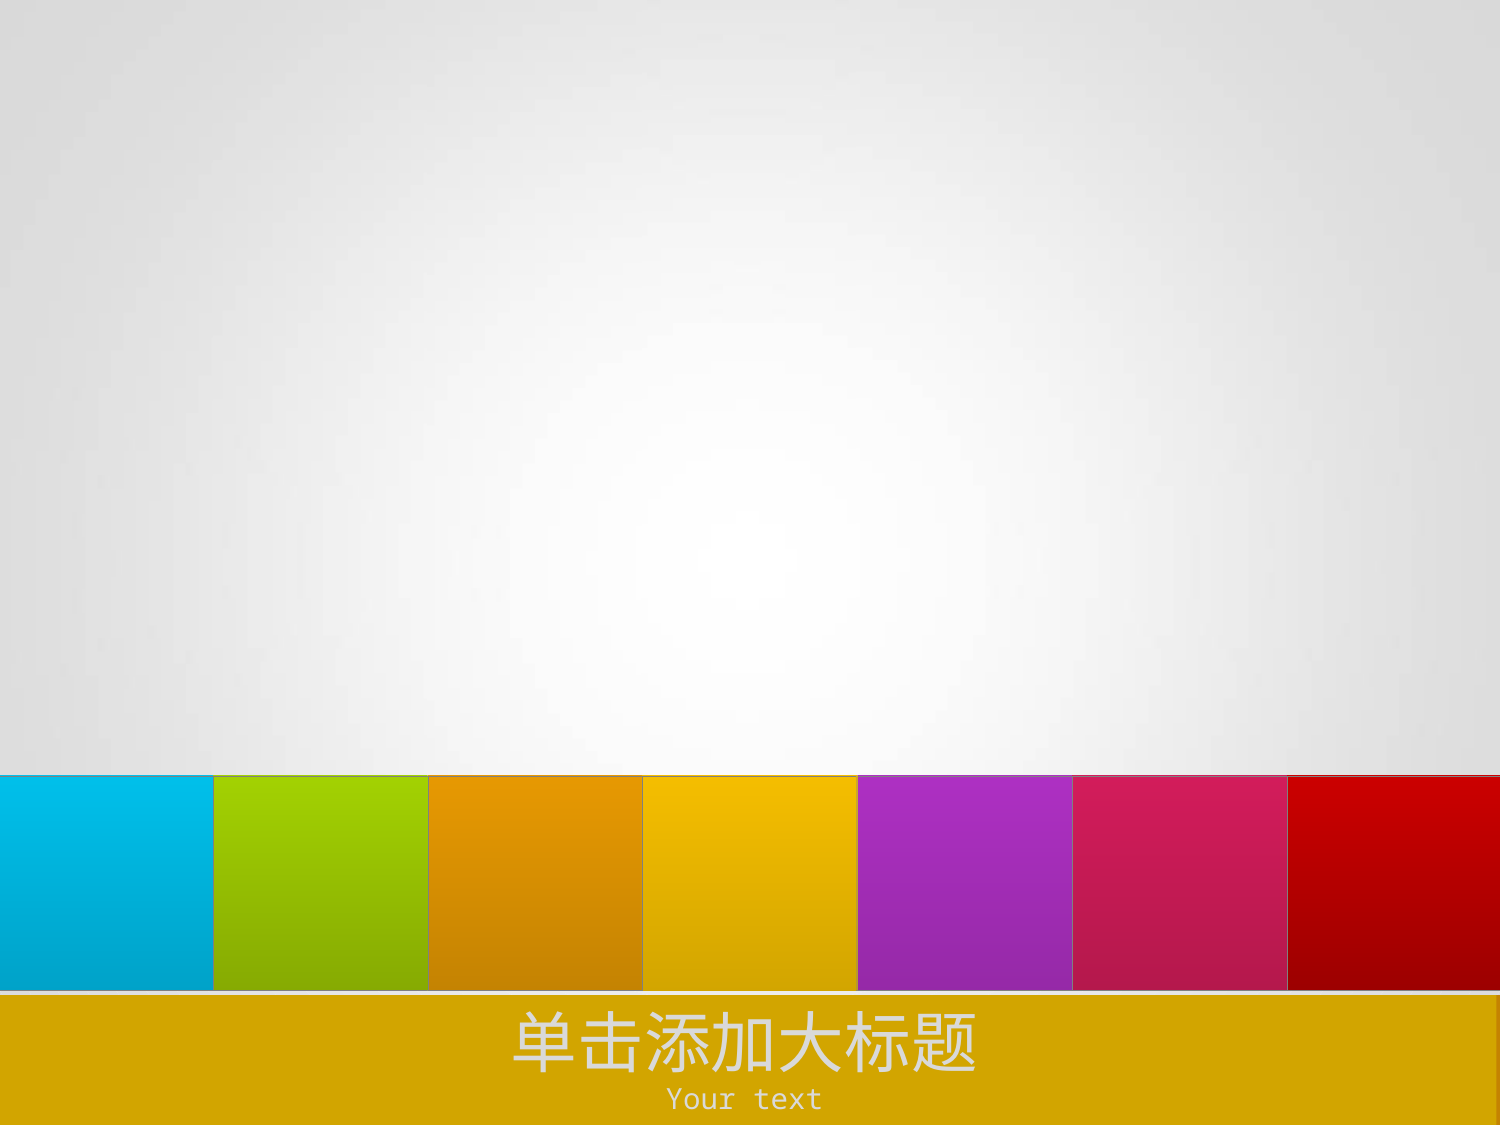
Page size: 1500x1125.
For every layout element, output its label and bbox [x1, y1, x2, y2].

text_box [0, 775, 1497, 1125]
picture [0, 0, 1500, 990]
